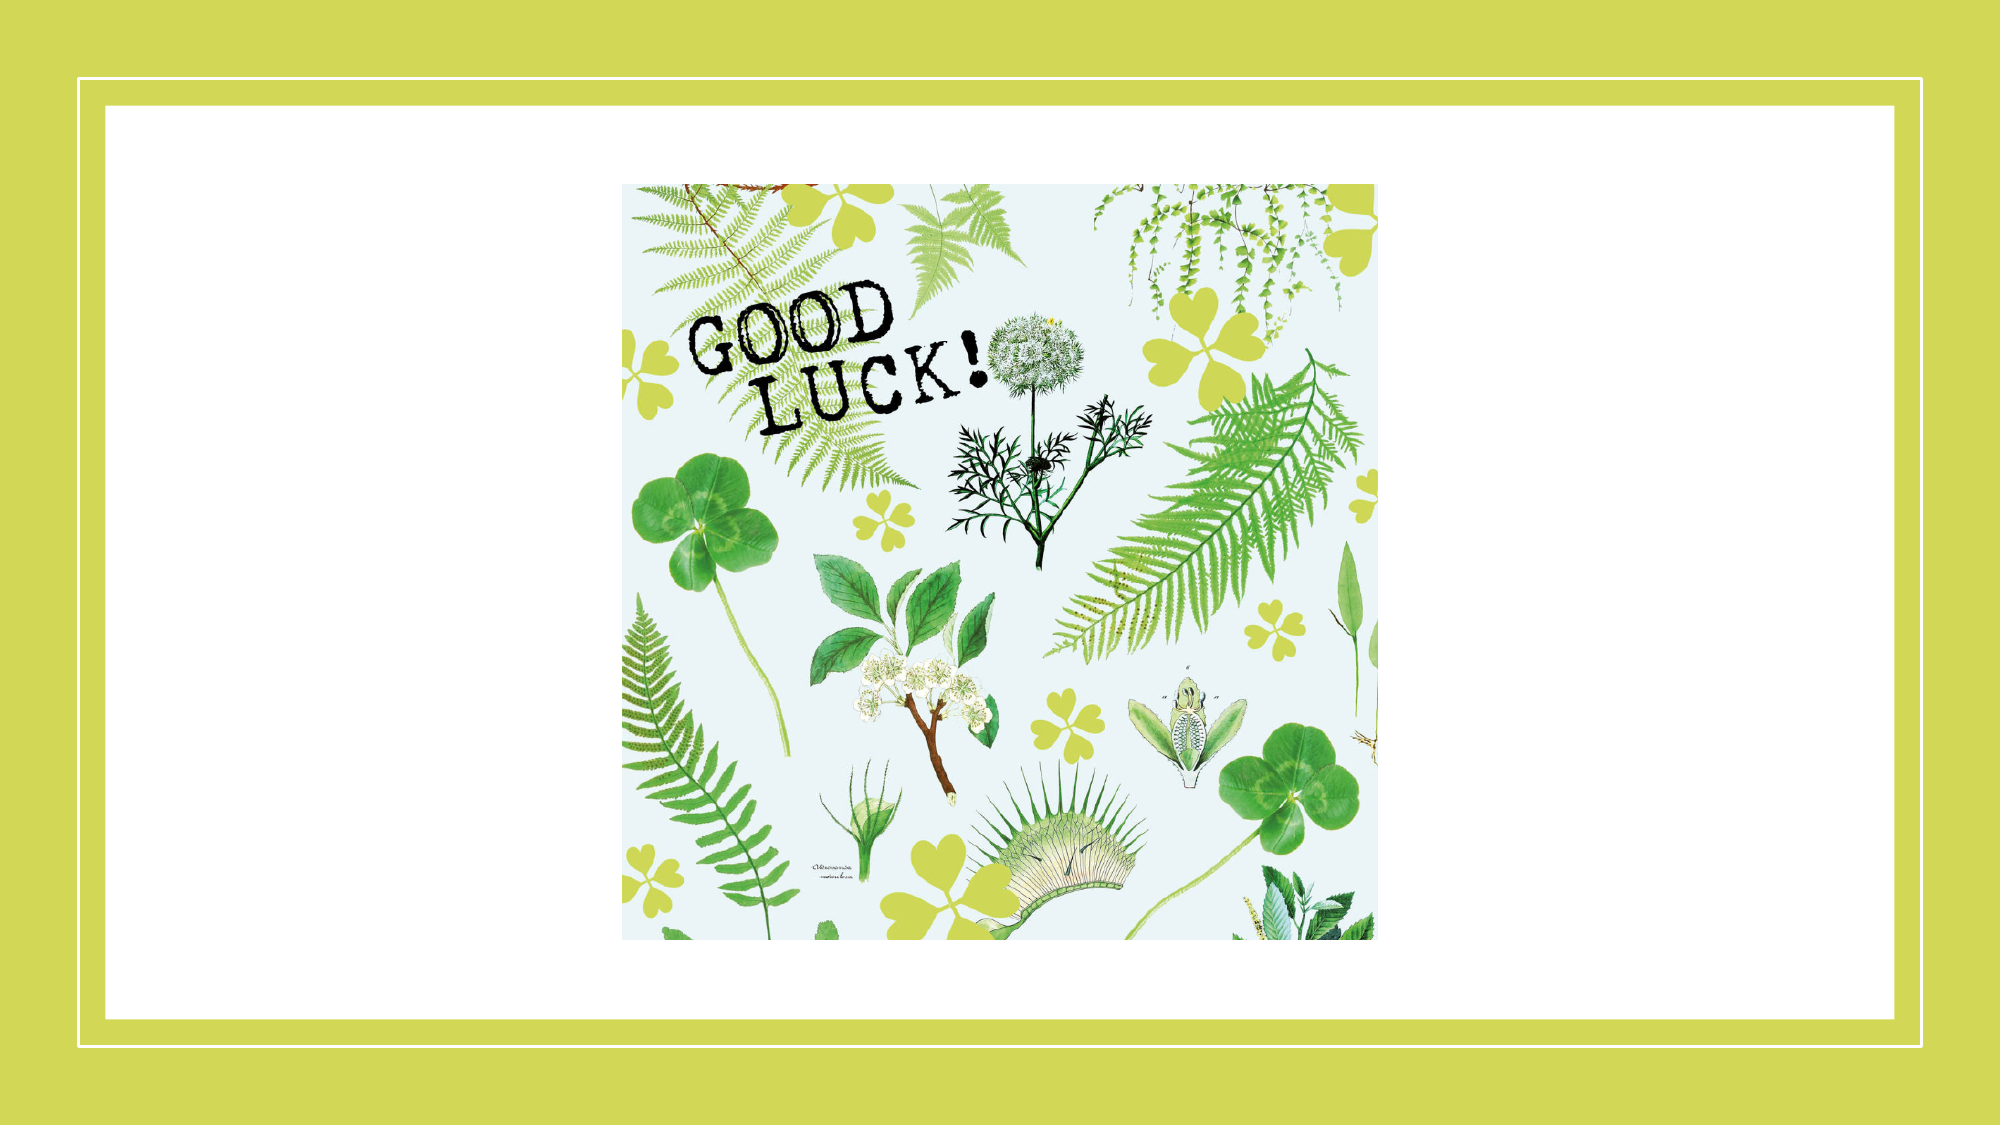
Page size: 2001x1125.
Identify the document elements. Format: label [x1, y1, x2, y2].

text_box [0, 0, 2000, 1125]
text_box [104, 104, 1896, 1021]
text_box [77, 77, 1923, 1048]
picture [621, 183, 1378, 940]
